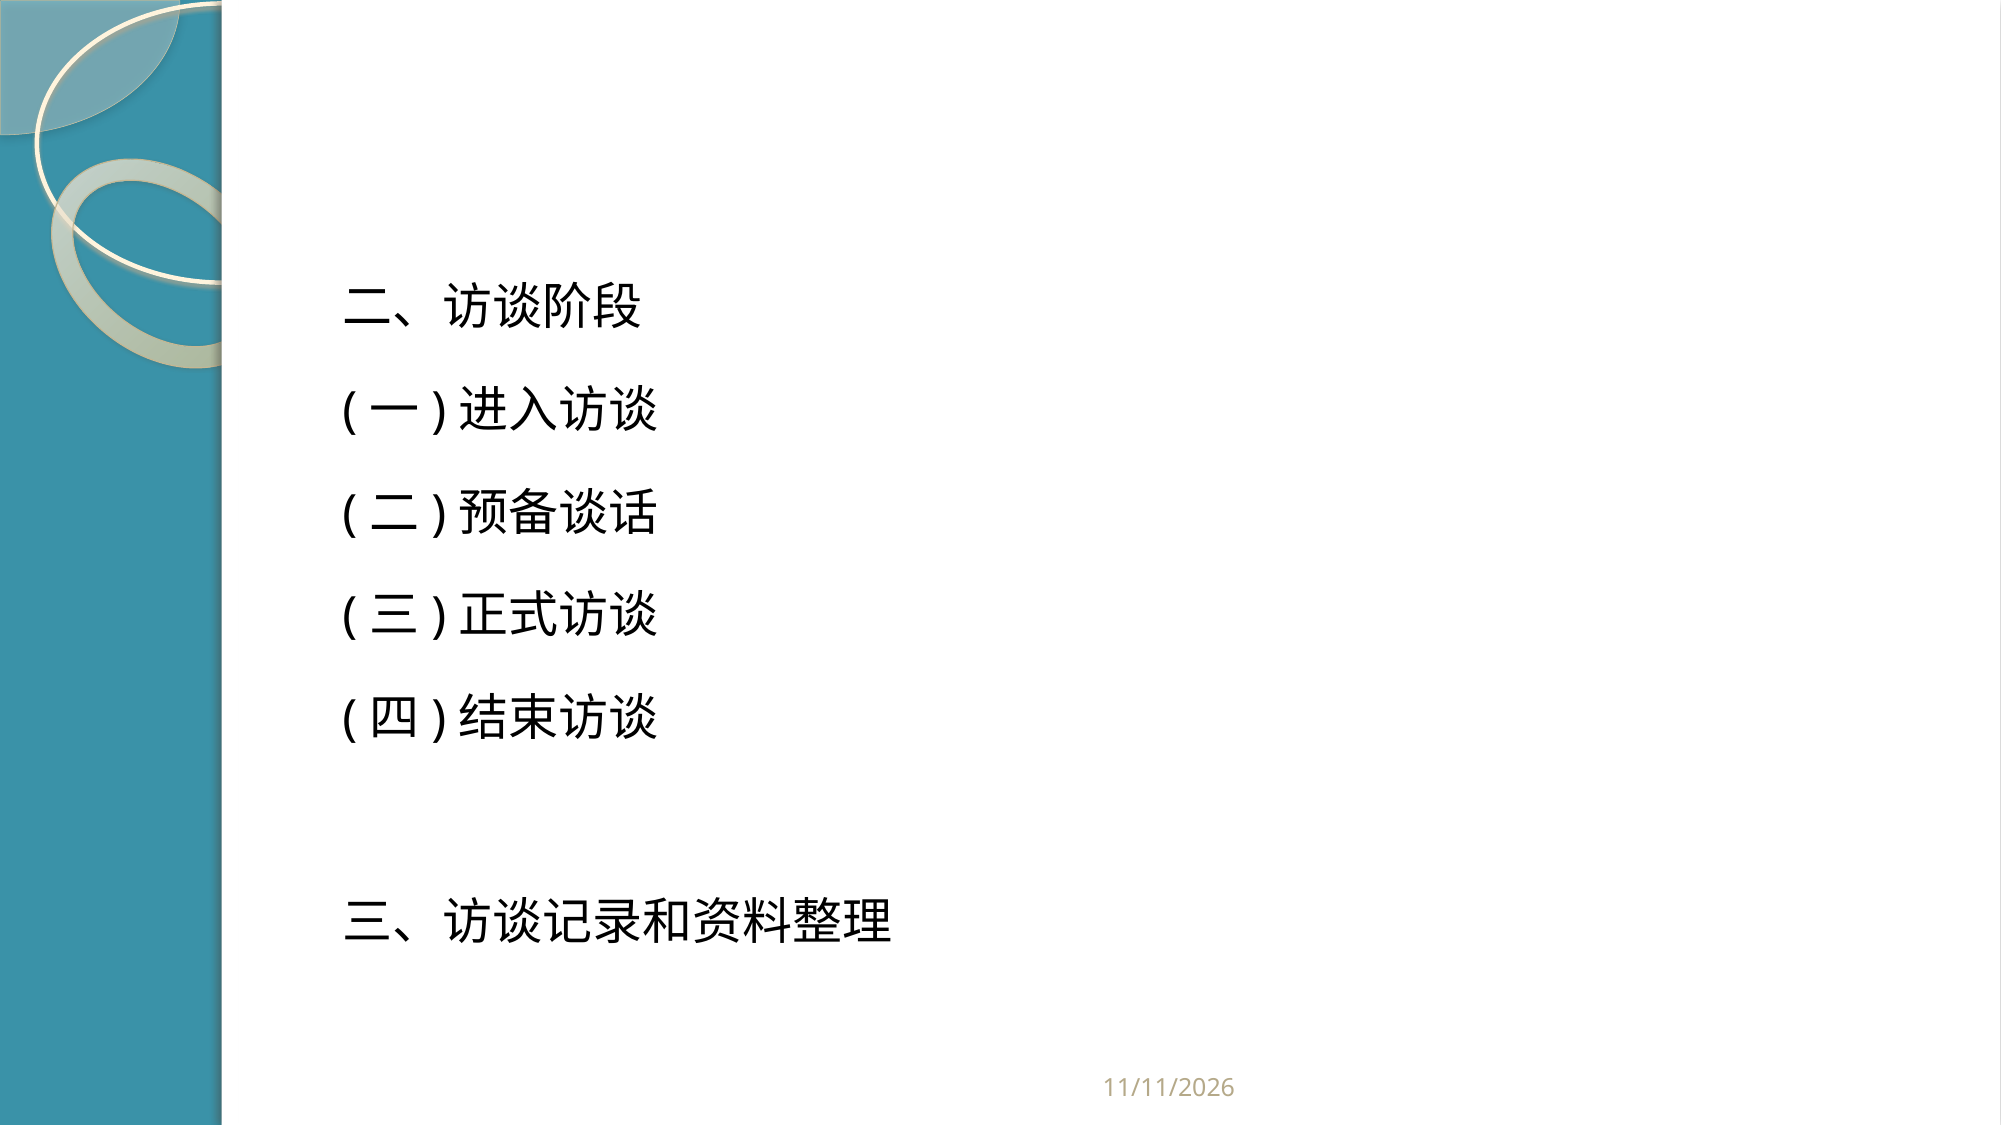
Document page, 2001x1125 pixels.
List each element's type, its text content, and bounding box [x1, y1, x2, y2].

list 二、访谈阶段 (一)进入访谈 (二)预备谈话 (三)正式访谈 (四)结束访谈 三、访谈记录和资料整理 [313, 237, 1954, 1025]
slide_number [783, 1034, 1250, 1113]
